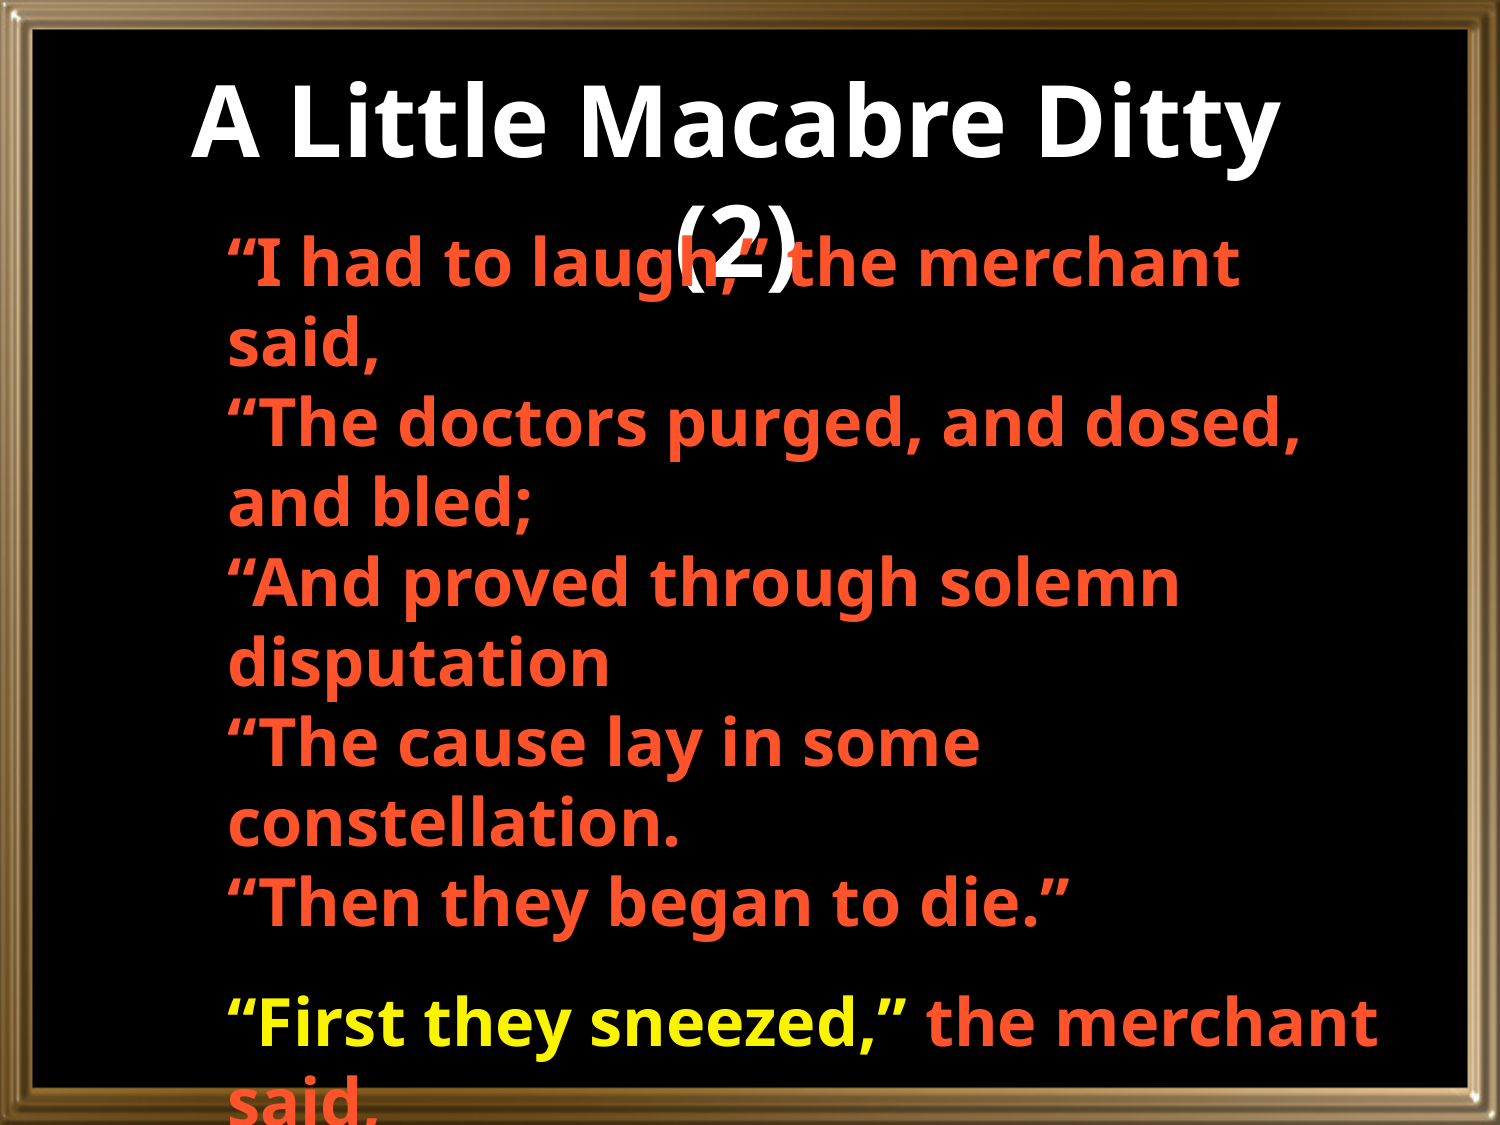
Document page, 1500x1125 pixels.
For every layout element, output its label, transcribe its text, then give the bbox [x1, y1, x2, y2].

text_box “I had to laugh,” the merchant said, “The doctors purged, and dosed, and bled; “And proved through solemn disputation “The cause lay in some constellation. “Then they began to die.” “First they sneezed,” the merchant said, “And then they turned the brightest red, Begged for water, then fell back. With bulging eyes and face turned black, they waited for the flies.” [212, 212, 1413, 1125]
text_box A Little Macabre Ditty (2) [137, 49, 1338, 305]
picture [0, 0, 1500, 1125]
